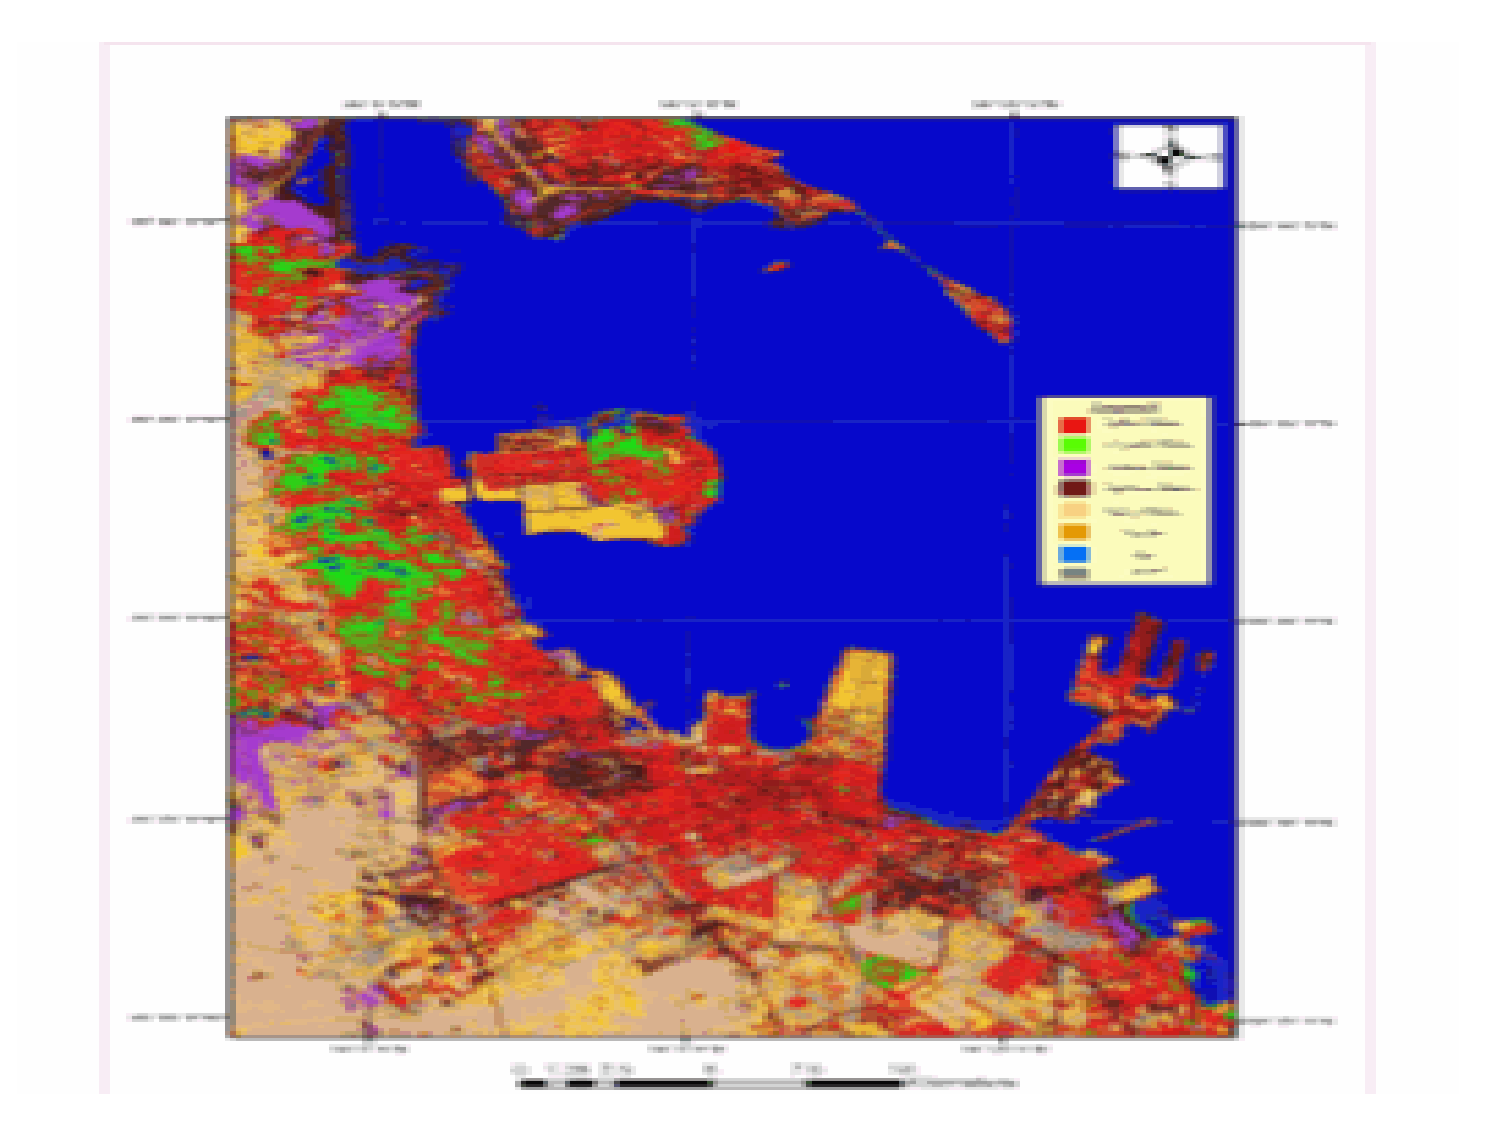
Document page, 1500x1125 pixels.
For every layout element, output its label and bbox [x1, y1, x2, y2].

picture [17, 42, 1459, 1095]
